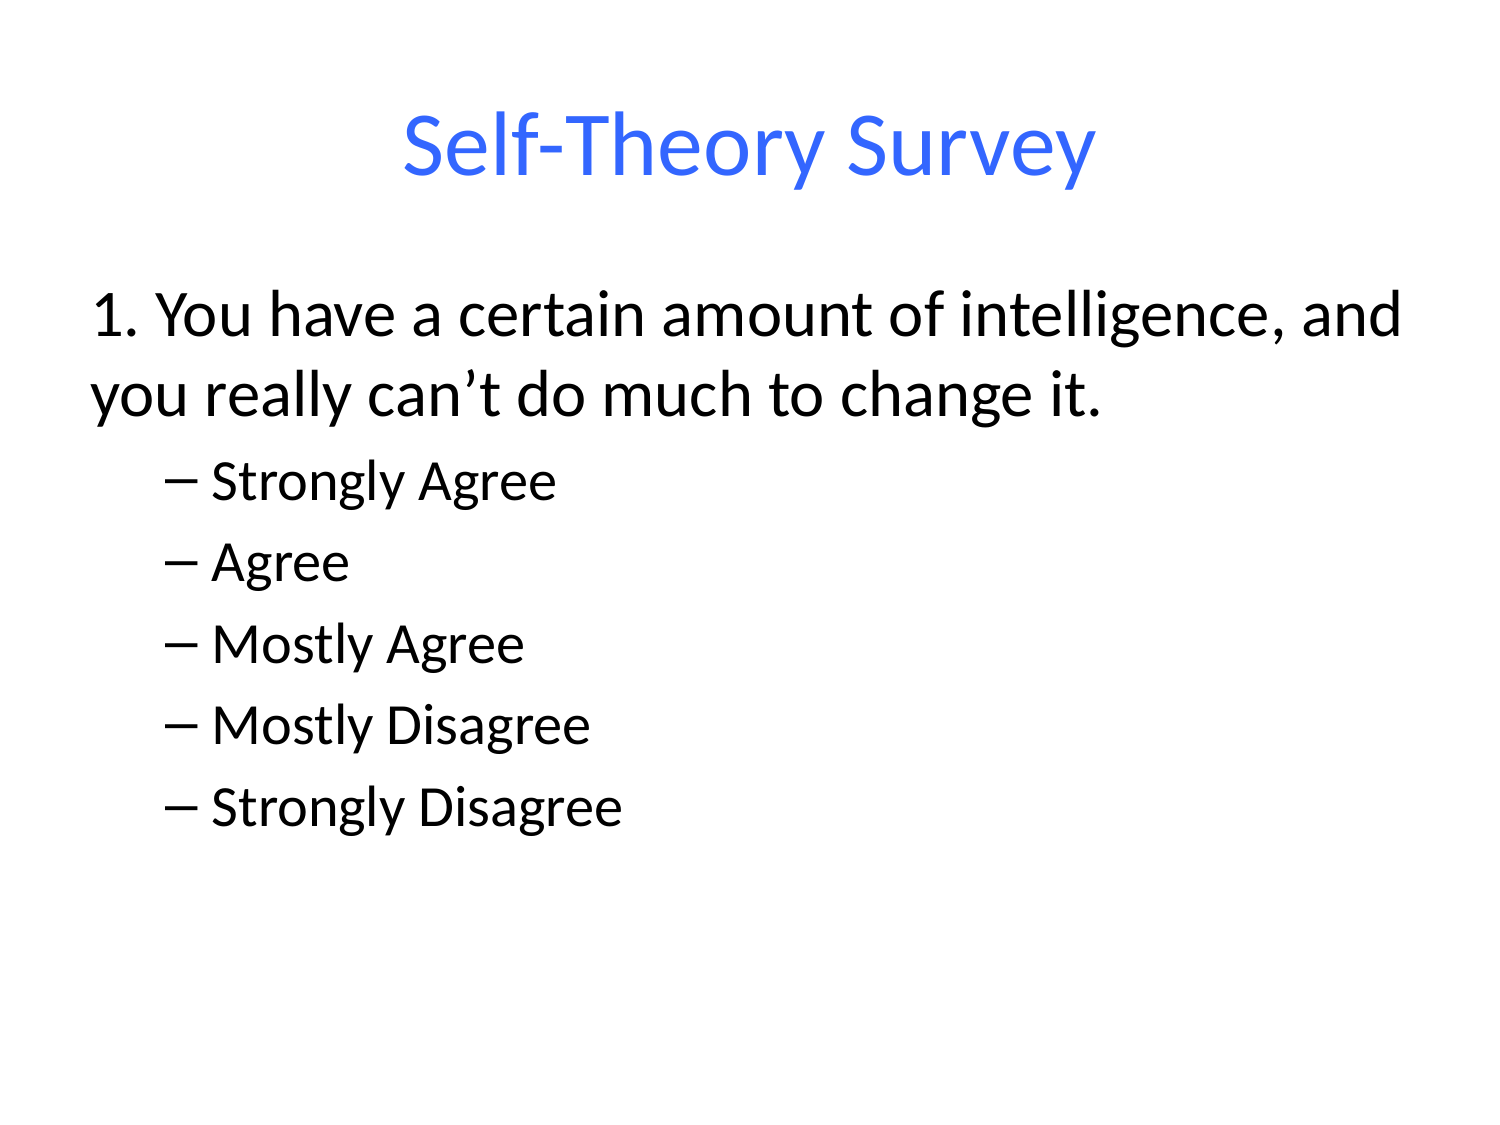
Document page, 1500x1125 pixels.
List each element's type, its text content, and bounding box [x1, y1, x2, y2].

list 1. You have a certain amount of intelligence, and you really can’t do much to change it. Strongly Agree Agree Mostly Agree Mostly Disagree Strongly Disagree [75, 262, 1425, 1005]
title Self-Theory Survey [75, 45, 1425, 233]
